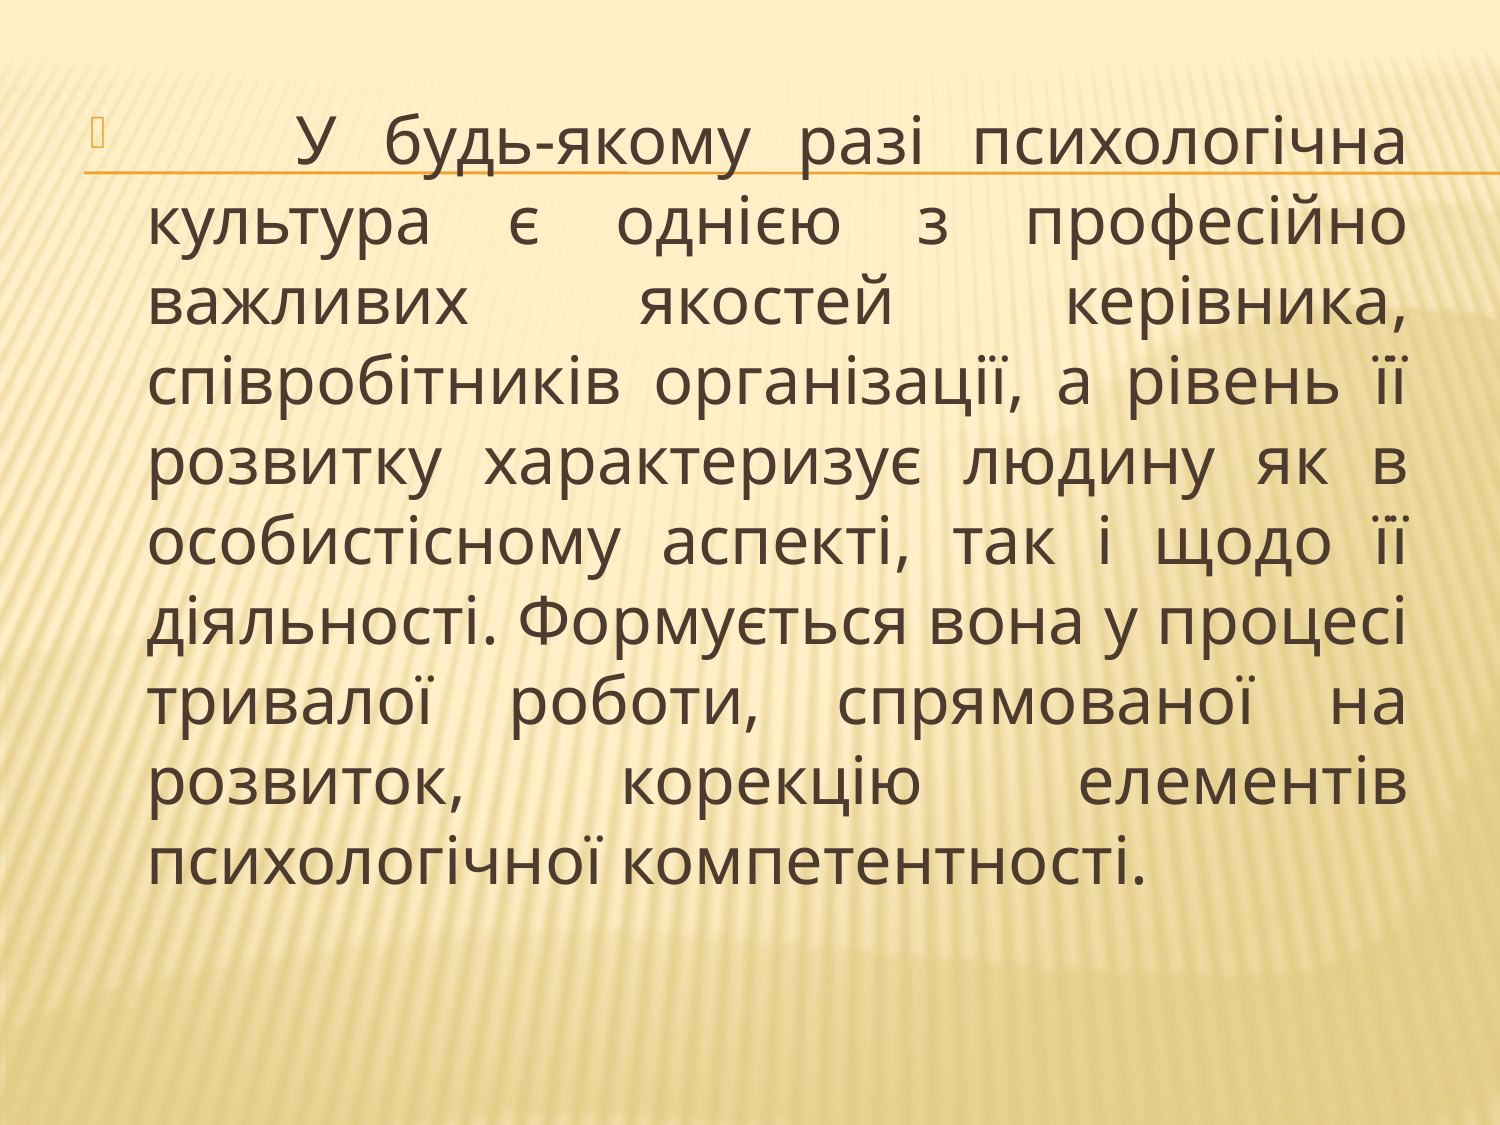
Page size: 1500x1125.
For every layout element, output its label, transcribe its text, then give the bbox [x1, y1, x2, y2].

list У будь-якому разі психологічна культура є однією з професійно важливих якостей керівника, співробітників організації, а рівень її розвитку характеризує людину як в особистісному аспекті, так і щодо її діяльності. Формується вона у процесі тривалої роботи, спрямованої на розвиток, корекцію елементів психологічної компетентності. [75, 90, 1425, 1038]
